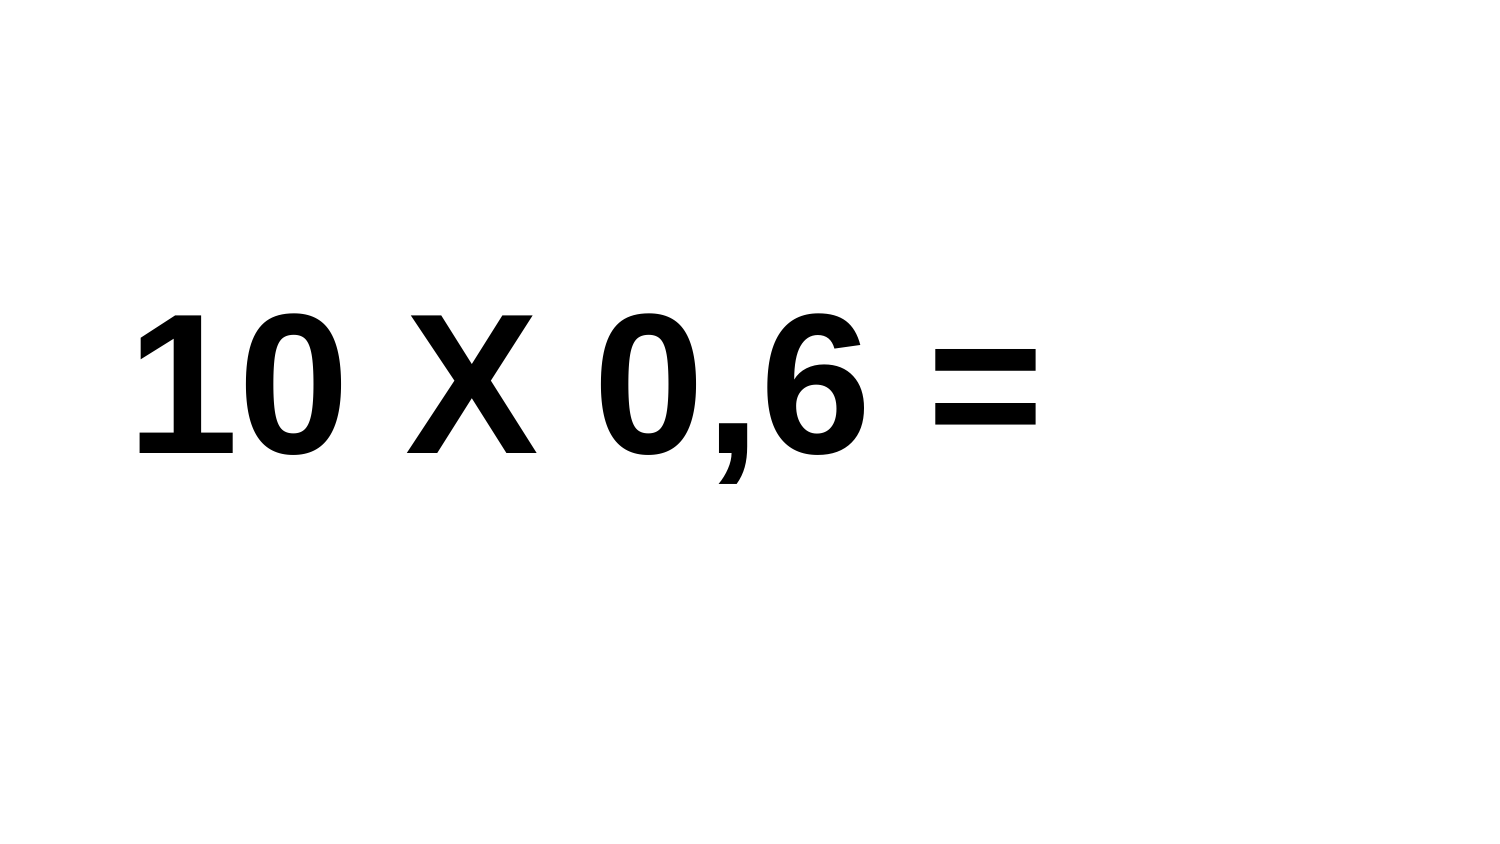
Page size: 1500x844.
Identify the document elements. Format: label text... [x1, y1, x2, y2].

text_box 10 X 0,6 = [112, 318, 1388, 509]
